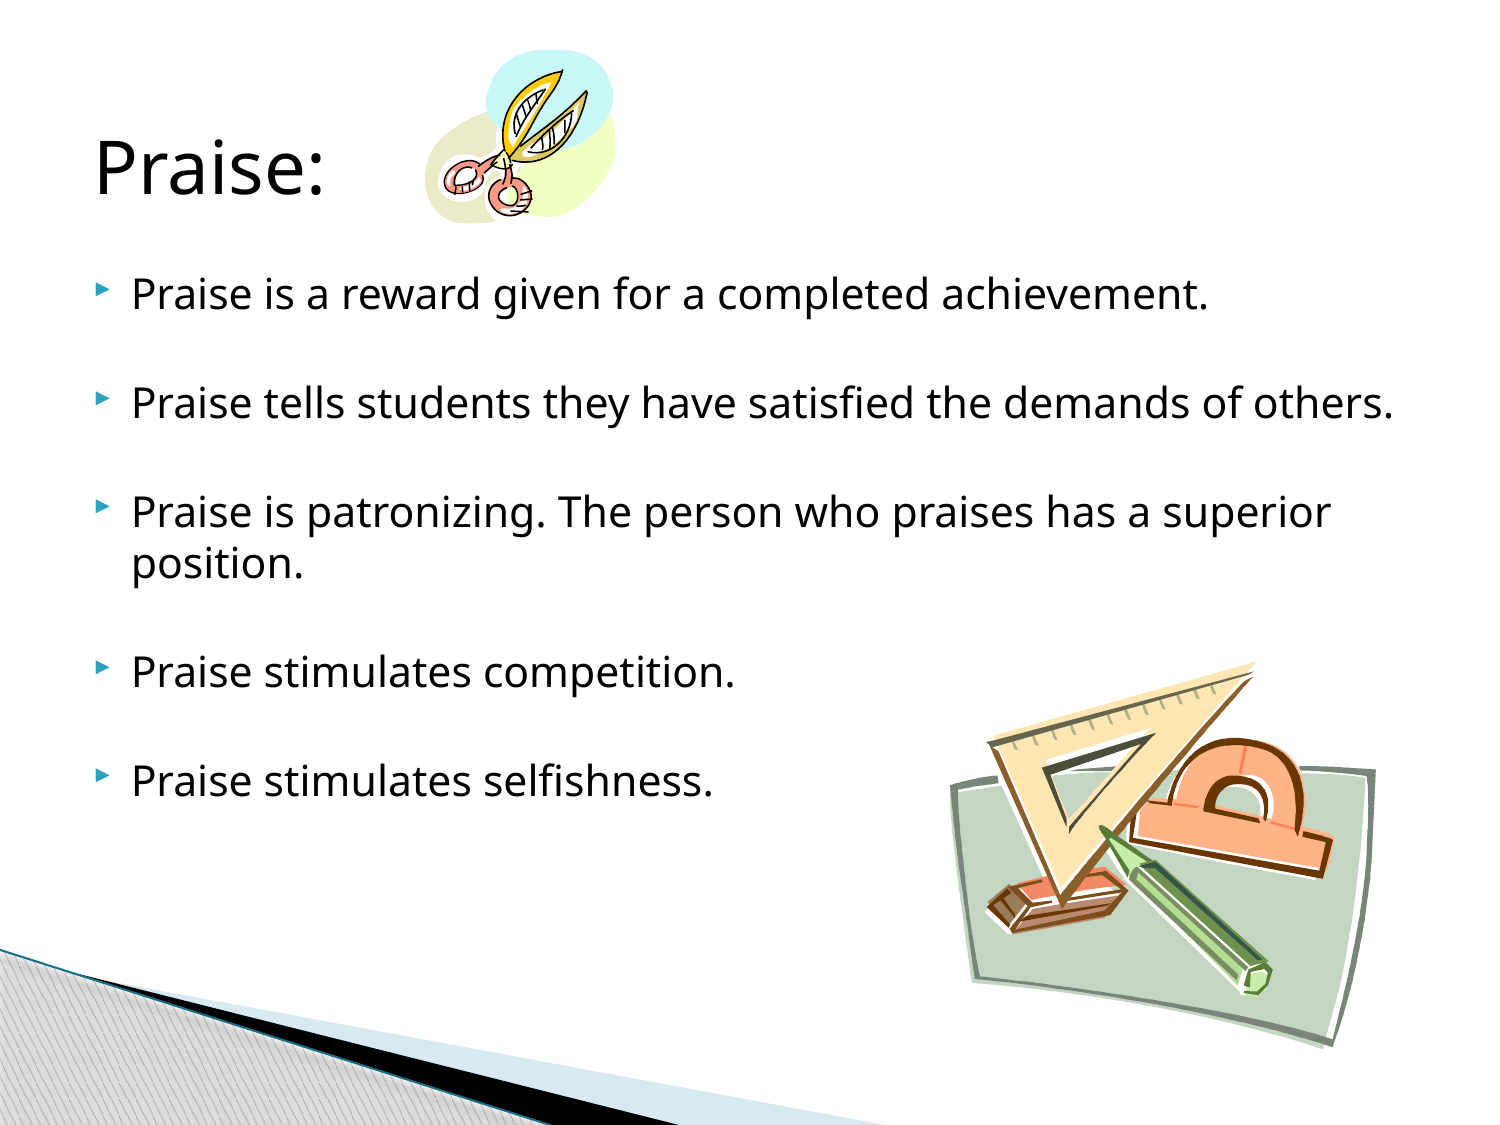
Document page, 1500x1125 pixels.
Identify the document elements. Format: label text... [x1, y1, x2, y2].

picture [949, 649, 1383, 1056]
picture [424, 49, 618, 226]
list Praise: Praise is a reward given for a completed achievement. Praise tells students they have satisfied the demands of others. Praise is patronizing. The person who praises has a superior position. Praise stimulates competition. Praise stimulates selfishness. [62, 112, 1413, 855]
